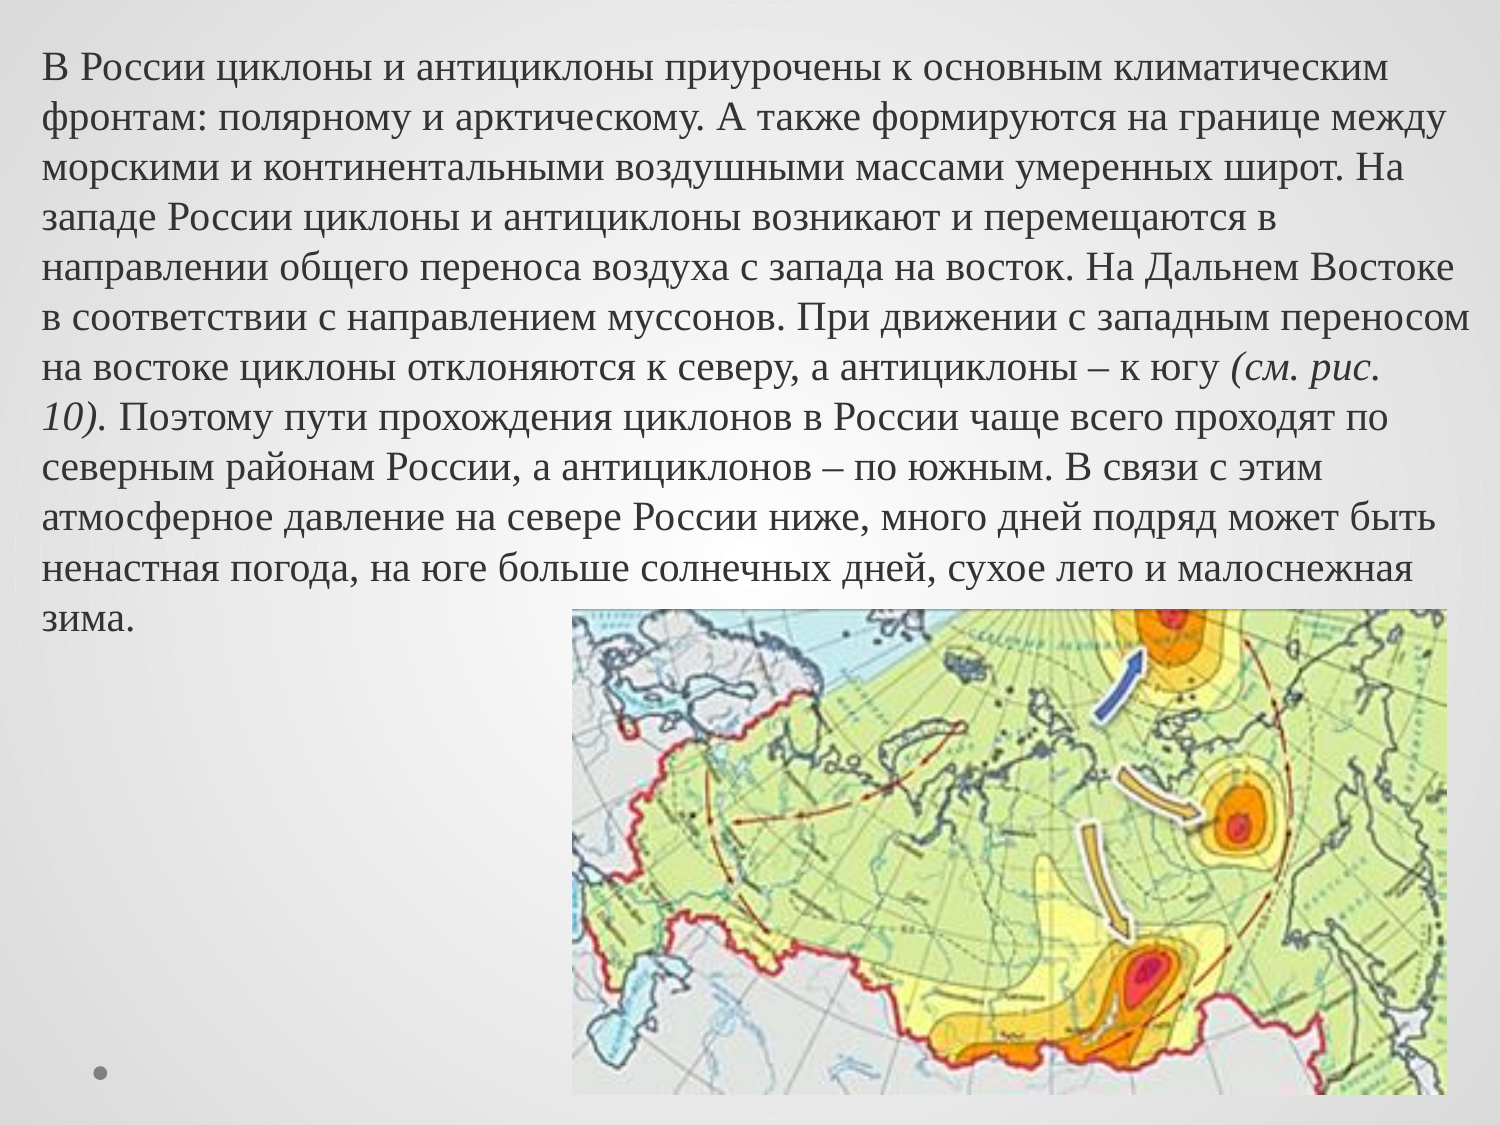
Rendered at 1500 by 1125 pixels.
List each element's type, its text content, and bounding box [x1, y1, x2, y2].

list В России циклоны и антициклоны приурочены к основным климатическим фронтам: полярному и арктическому. А также формируются на границе между морскими и континентальными воздушными массами умеренных широт. На западе России циклоны и антициклоны возникают и перемещаются в направлении общего переноса воздуха с запада на восток. На Дальнем Востоке в соответствии с направлением муссонов. При движении с западным переносом на востоке циклоны отклоняются к северу, а антициклоны – к югу (см. рис. 10). Поэтому пути прохождения циклонов в России чаще всего проходят по северным районам России, а антициклонов – по южным. В связи с этим атмосферное давление на севере России ниже, много дней подряд может быть ненастная погода, на юге больше солнечных дней, сухое лето и малоснежная зима. [0, 30, 1500, 774]
picture [572, 609, 1448, 1095]
